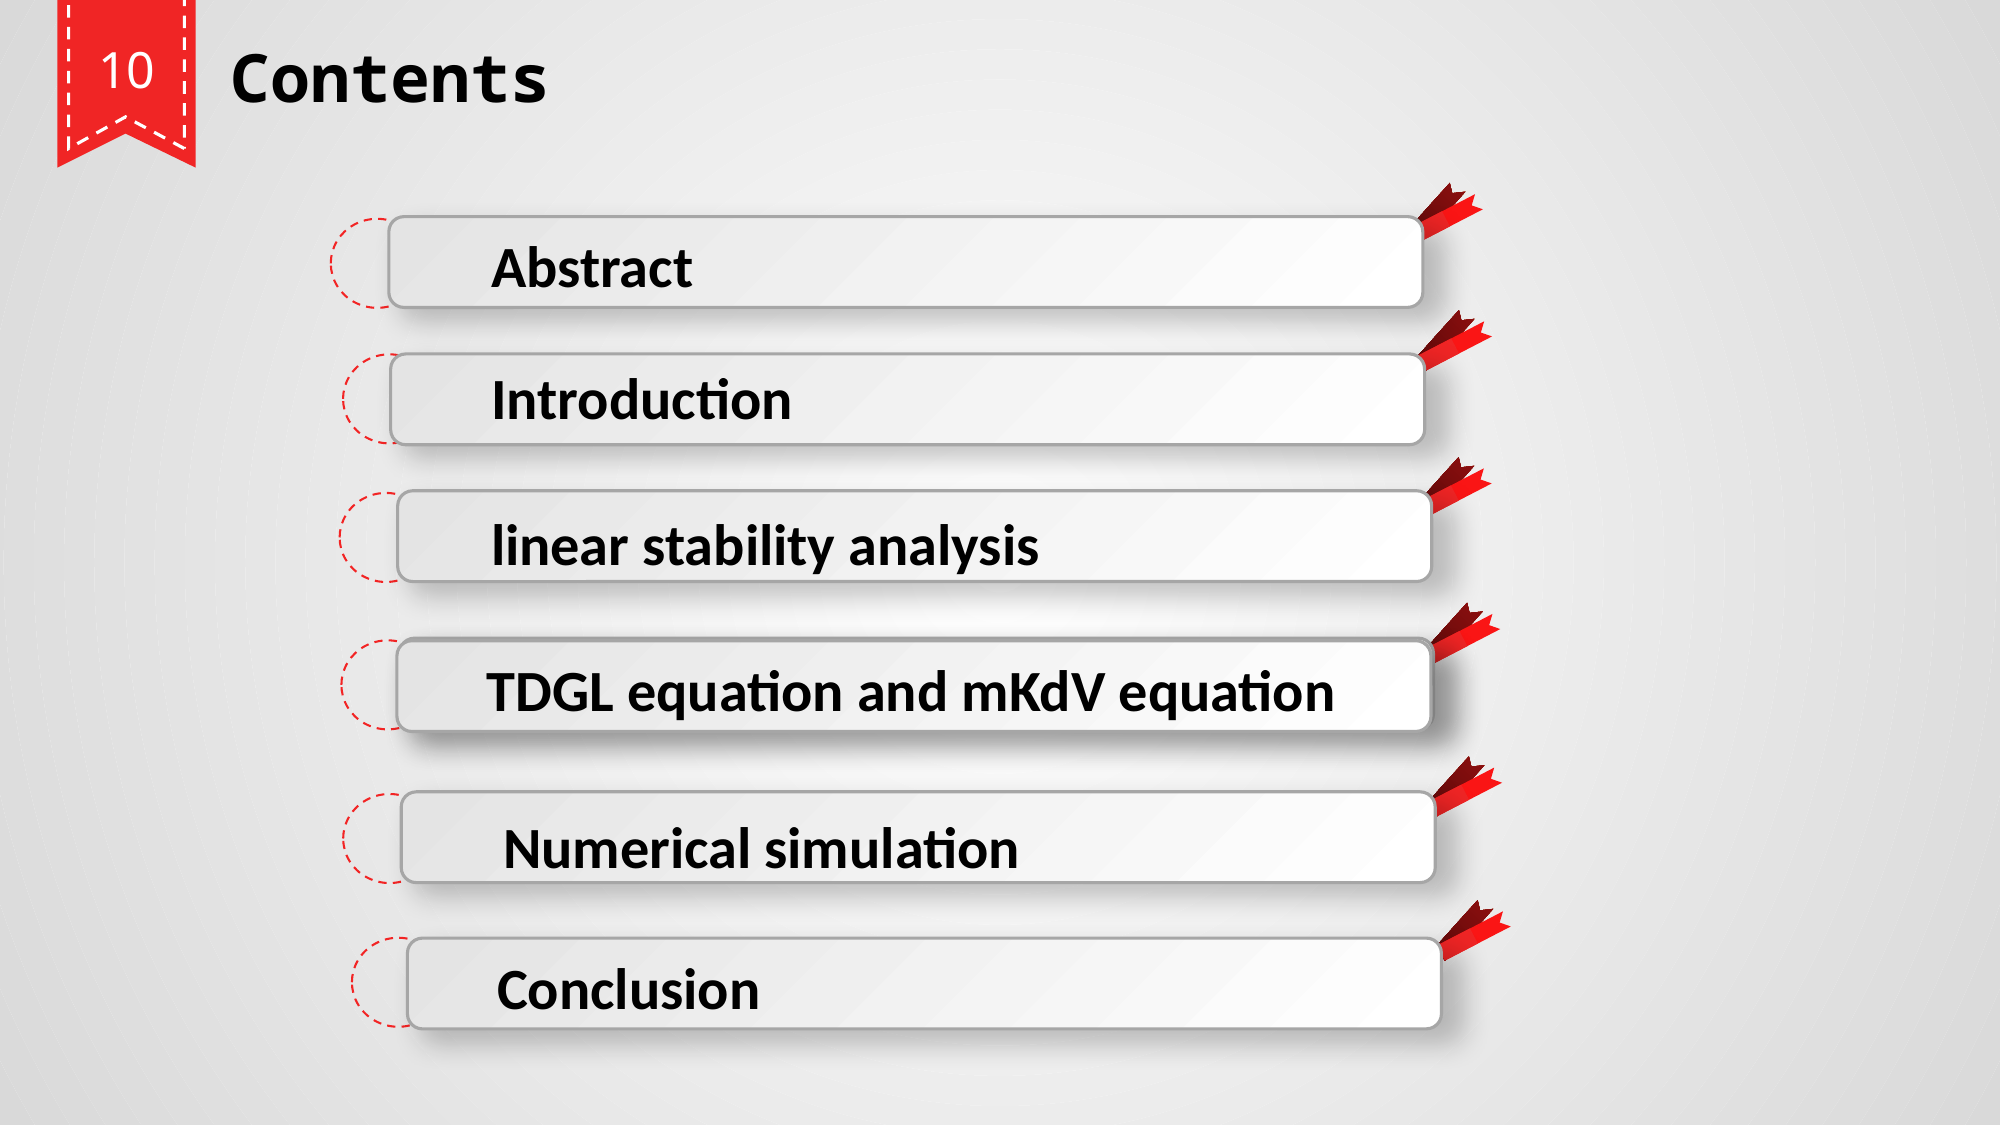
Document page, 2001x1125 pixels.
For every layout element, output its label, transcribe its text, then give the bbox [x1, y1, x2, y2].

text_box [342, 792, 404, 884]
text_box [406, 937, 1443, 1030]
text_box Abstract [476, 222, 1063, 307]
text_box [1421, 609, 1496, 649]
text_box [395, 639, 1432, 733]
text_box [1412, 316, 1488, 356]
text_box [1431, 906, 1507, 946]
text_box [342, 353, 398, 445]
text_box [56, 0, 196, 168]
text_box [1422, 763, 1498, 803]
text_box [338, 491, 400, 583]
text_box [389, 352, 1426, 446]
text_box [329, 217, 391, 309]
text_box [396, 489, 1433, 583]
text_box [1412, 463, 1488, 503]
text_box Contents [216, 27, 588, 123]
text_box [400, 790, 1437, 884]
text_box Conclusion [482, 943, 1403, 1029]
text_box linear stability analysis [463, 500, 1384, 585]
text_box [387, 215, 1424, 309]
text_box Introduction [476, 353, 1063, 439]
text_box TDGL equation and mKdV equation [472, 646, 1393, 731]
text_box Numerical simulation [488, 802, 1409, 888]
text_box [1403, 189, 1479, 229]
text_box [350, 936, 413, 1028]
text_box [340, 639, 402, 731]
